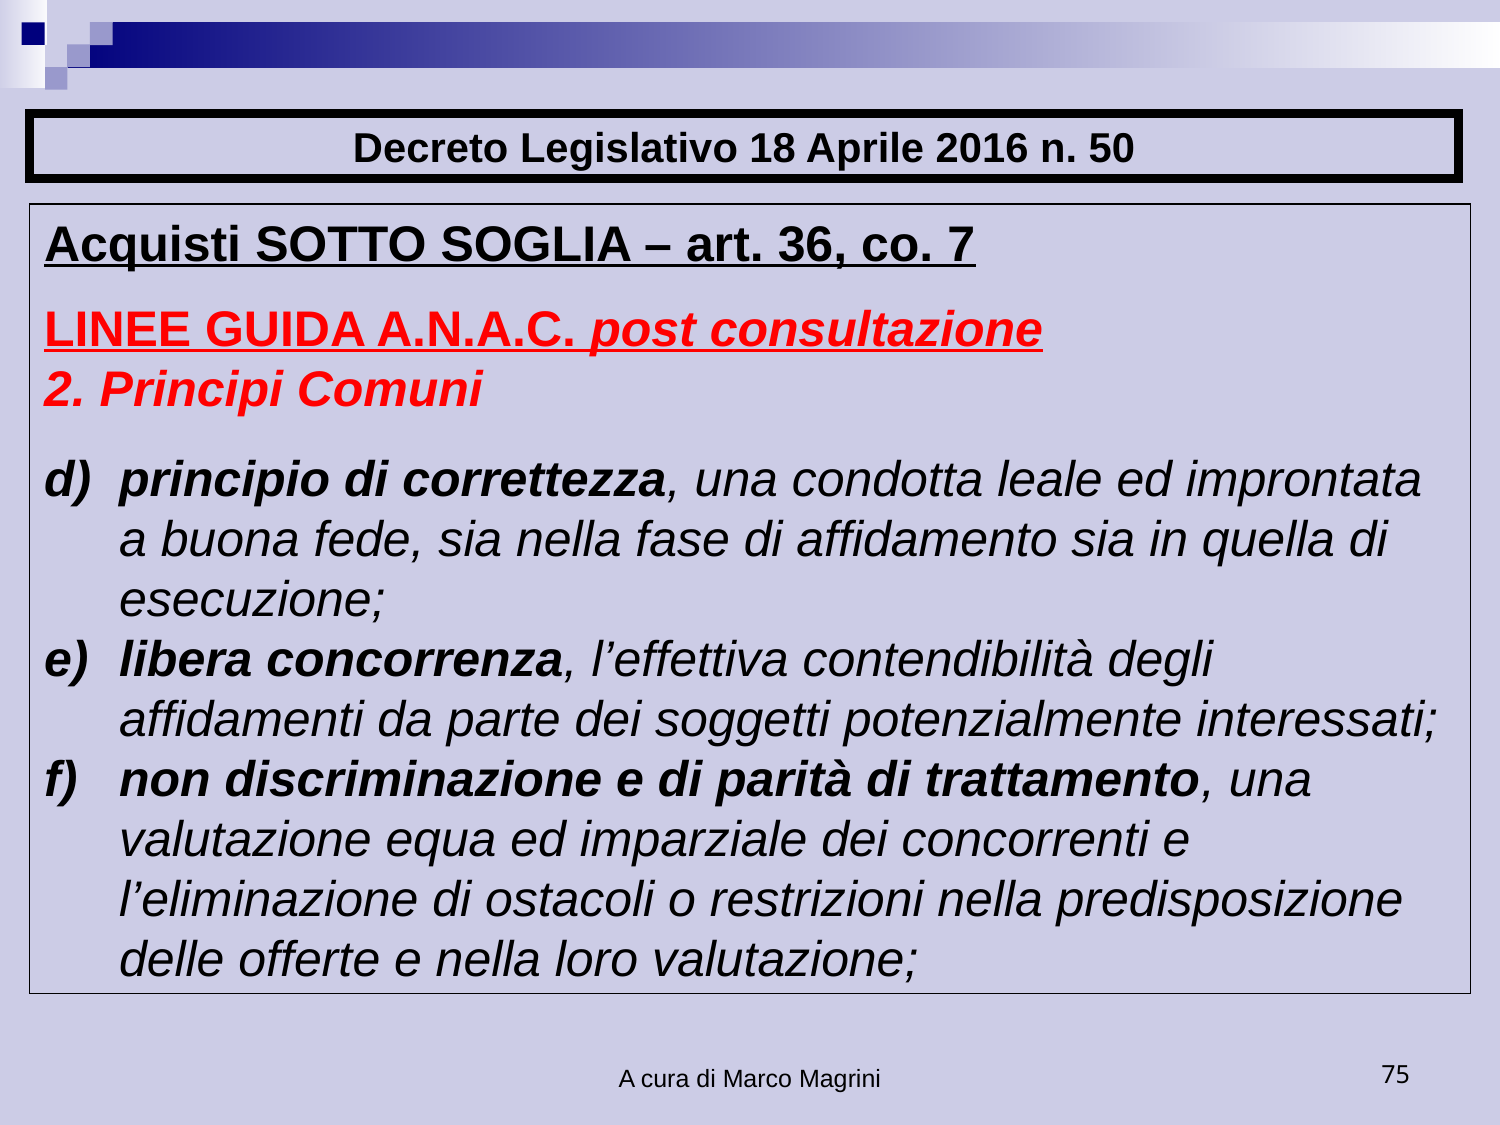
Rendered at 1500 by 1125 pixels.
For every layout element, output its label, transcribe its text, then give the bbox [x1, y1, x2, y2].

footer A cura di Marco Magrini [512, 1025, 988, 1100]
slide_number 75 [1074, 1025, 1425, 1100]
text_box Decreto Legislativo 18 Aprile 2016 n. 50 [29, 113, 1459, 179]
text_box Acquisti SOTTO SOGLIA – art. 36, co. 7 LINEE GUIDA A.N.A.C. post consultazione 2. Principi Comuni principio di correttezza, una condotta leale ed improntata a buona fede, sia nella fase di affidamento sia in quella di esecuzione; libera concorrenza, l’effettiva contendibilità degli affidamenti da parte dei soggetti potenzialmente interessati; non discriminazione e di parità di trattamento, una valutazione equa ed imparziale dei concorrenti e l’eliminazione di ostacoli o restrizioni nella predisposizione delle offerte e nella loro valutazione; [29, 203, 1471, 994]
